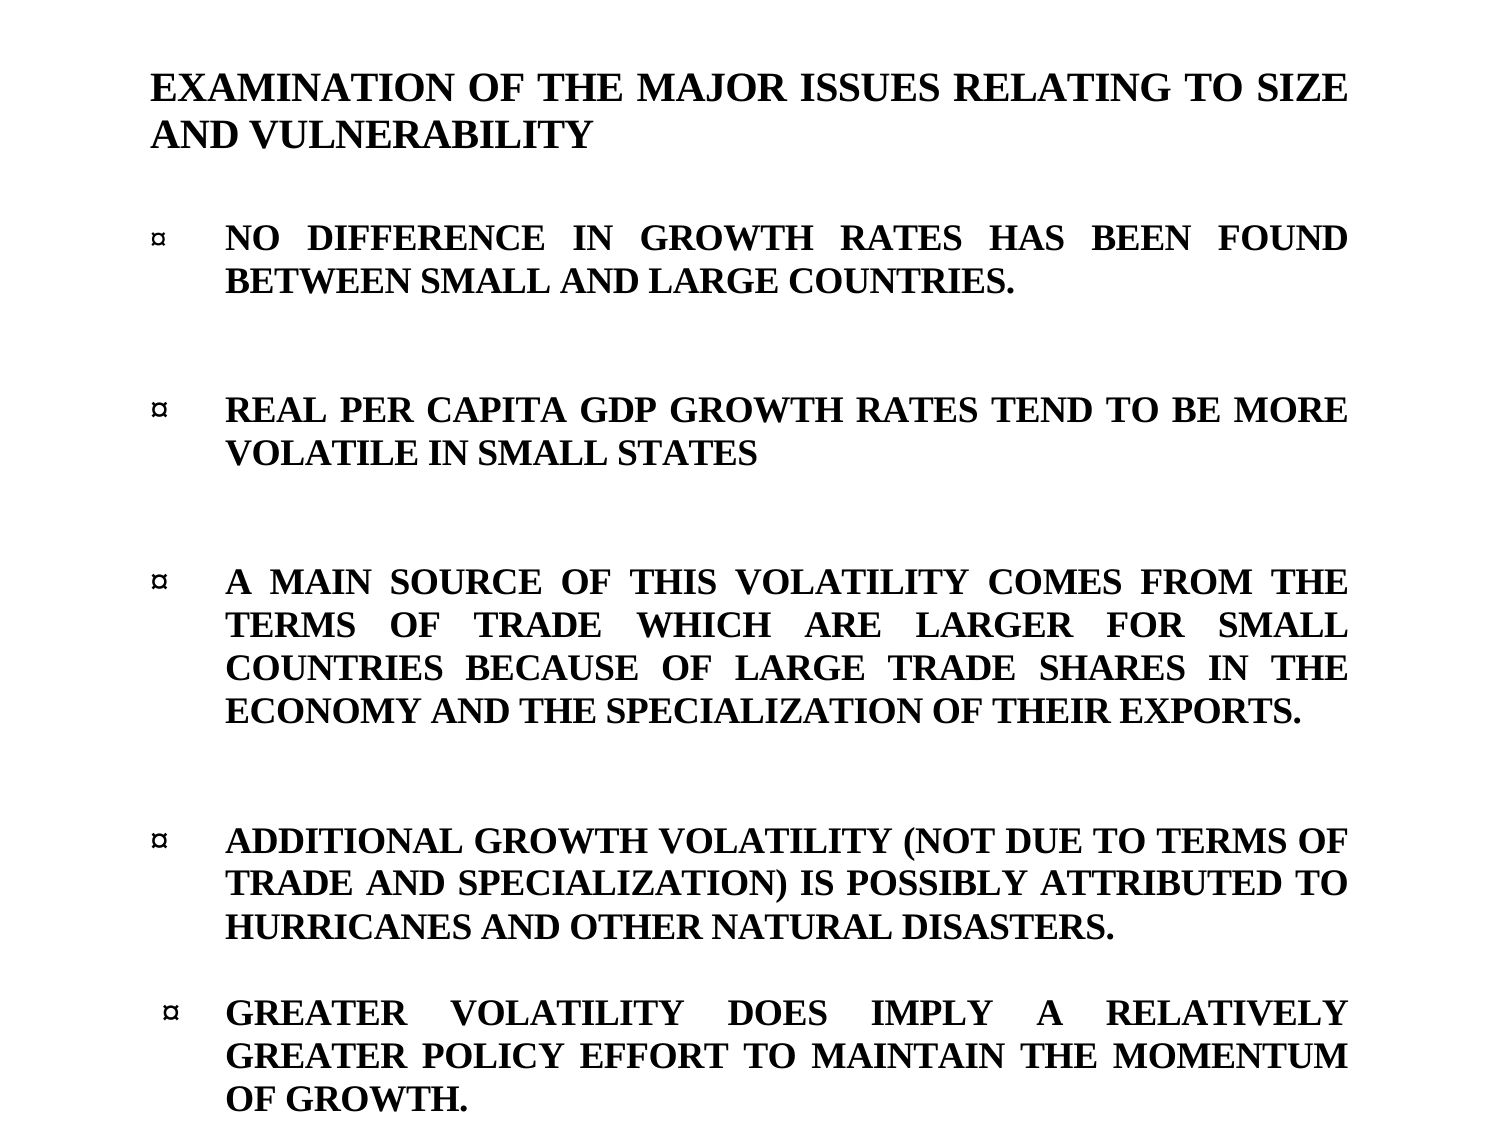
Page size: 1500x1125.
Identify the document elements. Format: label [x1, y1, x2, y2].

text_box [74, 63, 1349, 1125]
